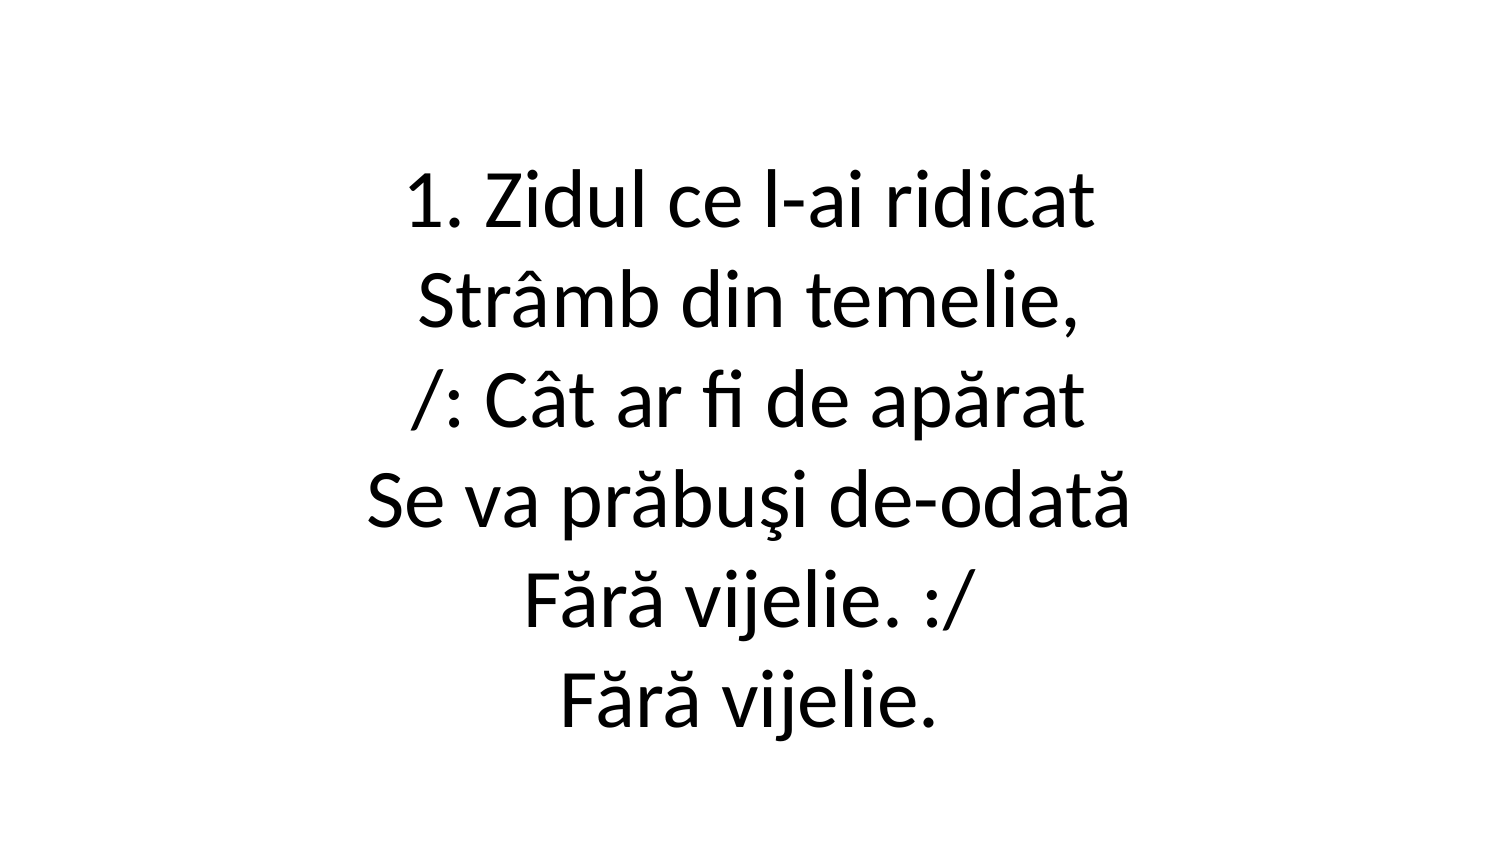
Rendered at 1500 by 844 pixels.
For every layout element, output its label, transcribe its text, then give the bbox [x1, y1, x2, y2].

text_box 1. Zidul ce l-ai ridicat Strâmb din temelie, /: Cât ar fi de apărat Se va prăbuşi de-odată Fără vijelie. :/ Fără vijelie. [351, 92, 1149, 752]
